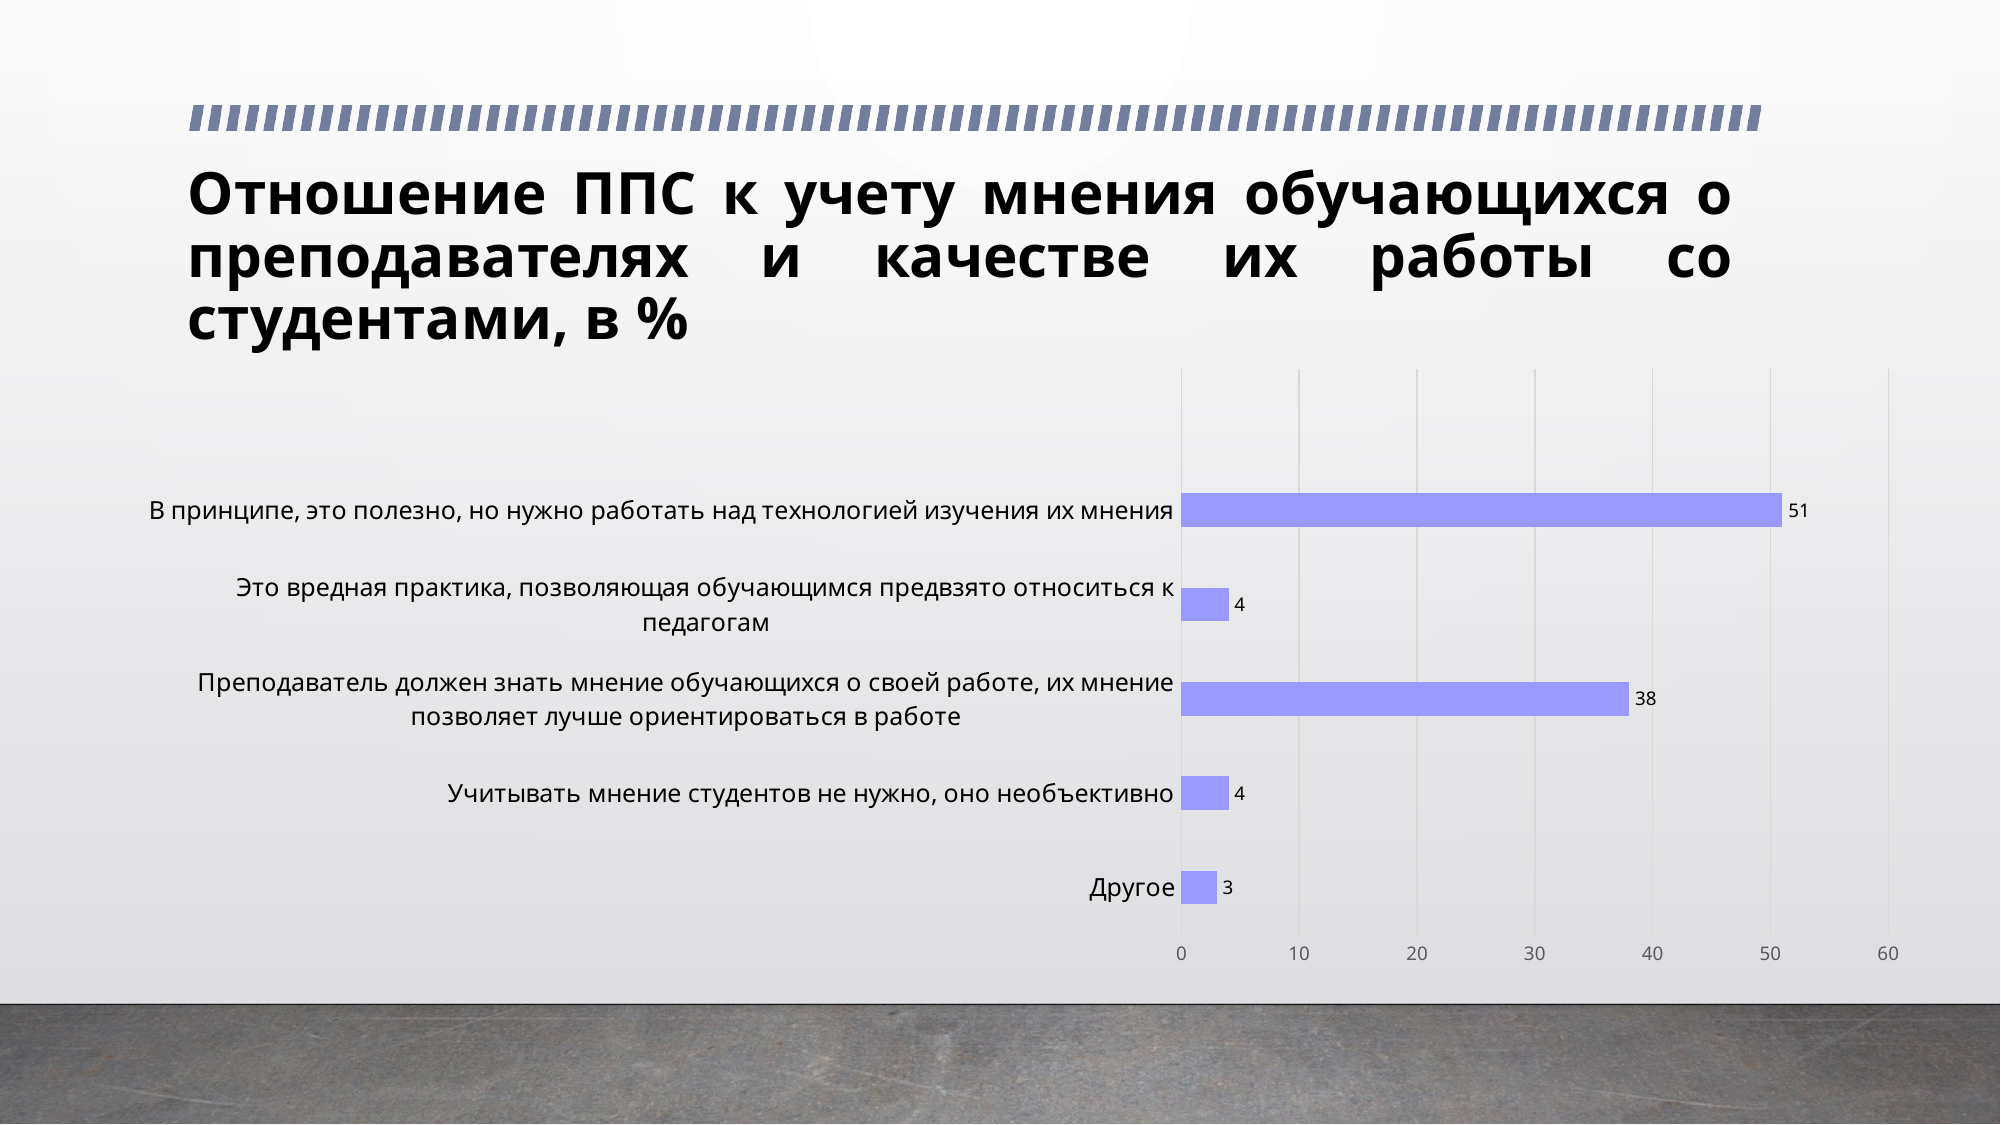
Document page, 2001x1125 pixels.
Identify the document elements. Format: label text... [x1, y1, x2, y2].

chart [112, 356, 1937, 980]
picture [0, 1004, 2000, 1124]
title Отношение ППС к учету мнения обучающихся о преподавателях и качестве их работы со студентами, в % [172, 156, 1749, 356]
